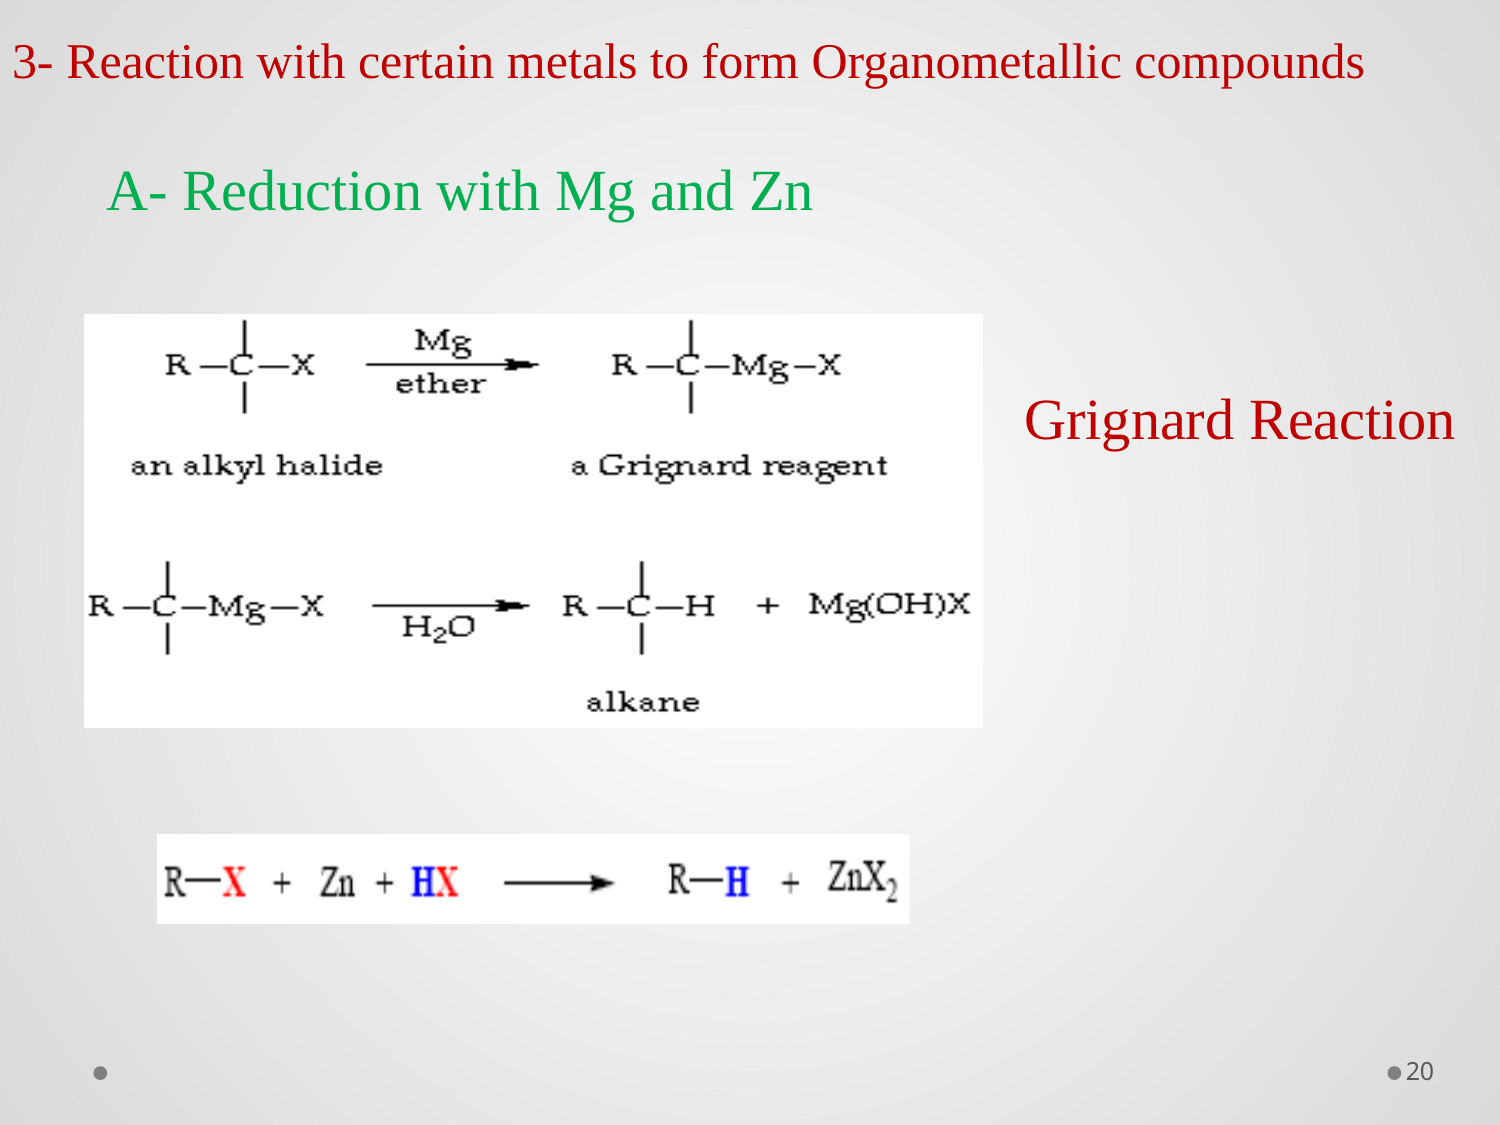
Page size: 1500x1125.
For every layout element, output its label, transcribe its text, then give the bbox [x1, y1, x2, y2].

picture [84, 314, 983, 729]
picture [156, 834, 910, 924]
text_box A- Reduction with Mg and Zn [91, 144, 829, 229]
slide_number 20 [1401, 1042, 1494, 1103]
text_box Grignard Reaction [1009, 373, 1471, 459]
text_box 3- Reaction with certain metals to form Organometallic compounds [0, 20, 1498, 141]
